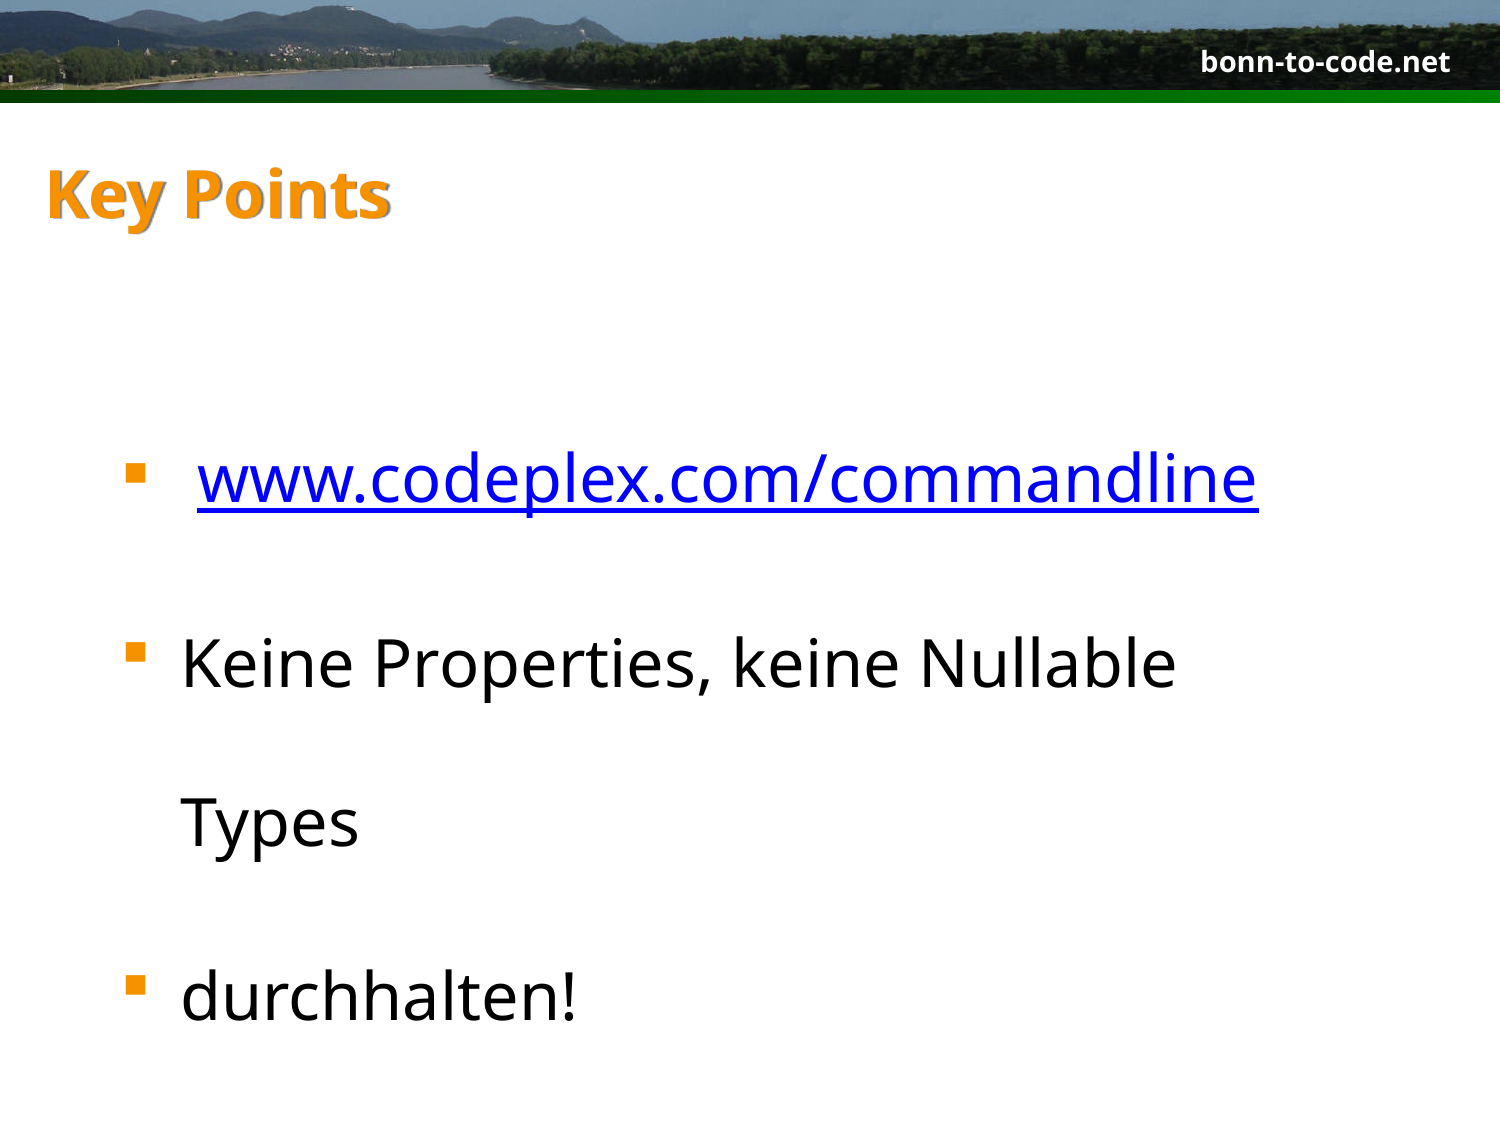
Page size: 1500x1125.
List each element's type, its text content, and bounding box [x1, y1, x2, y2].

list www.codeplex.com/commandline Keine Properties, keine Nullable Types durchhalten! [105, 304, 1384, 938]
title Key Points [29, 113, 1471, 270]
picture [0, 0, 1500, 90]
